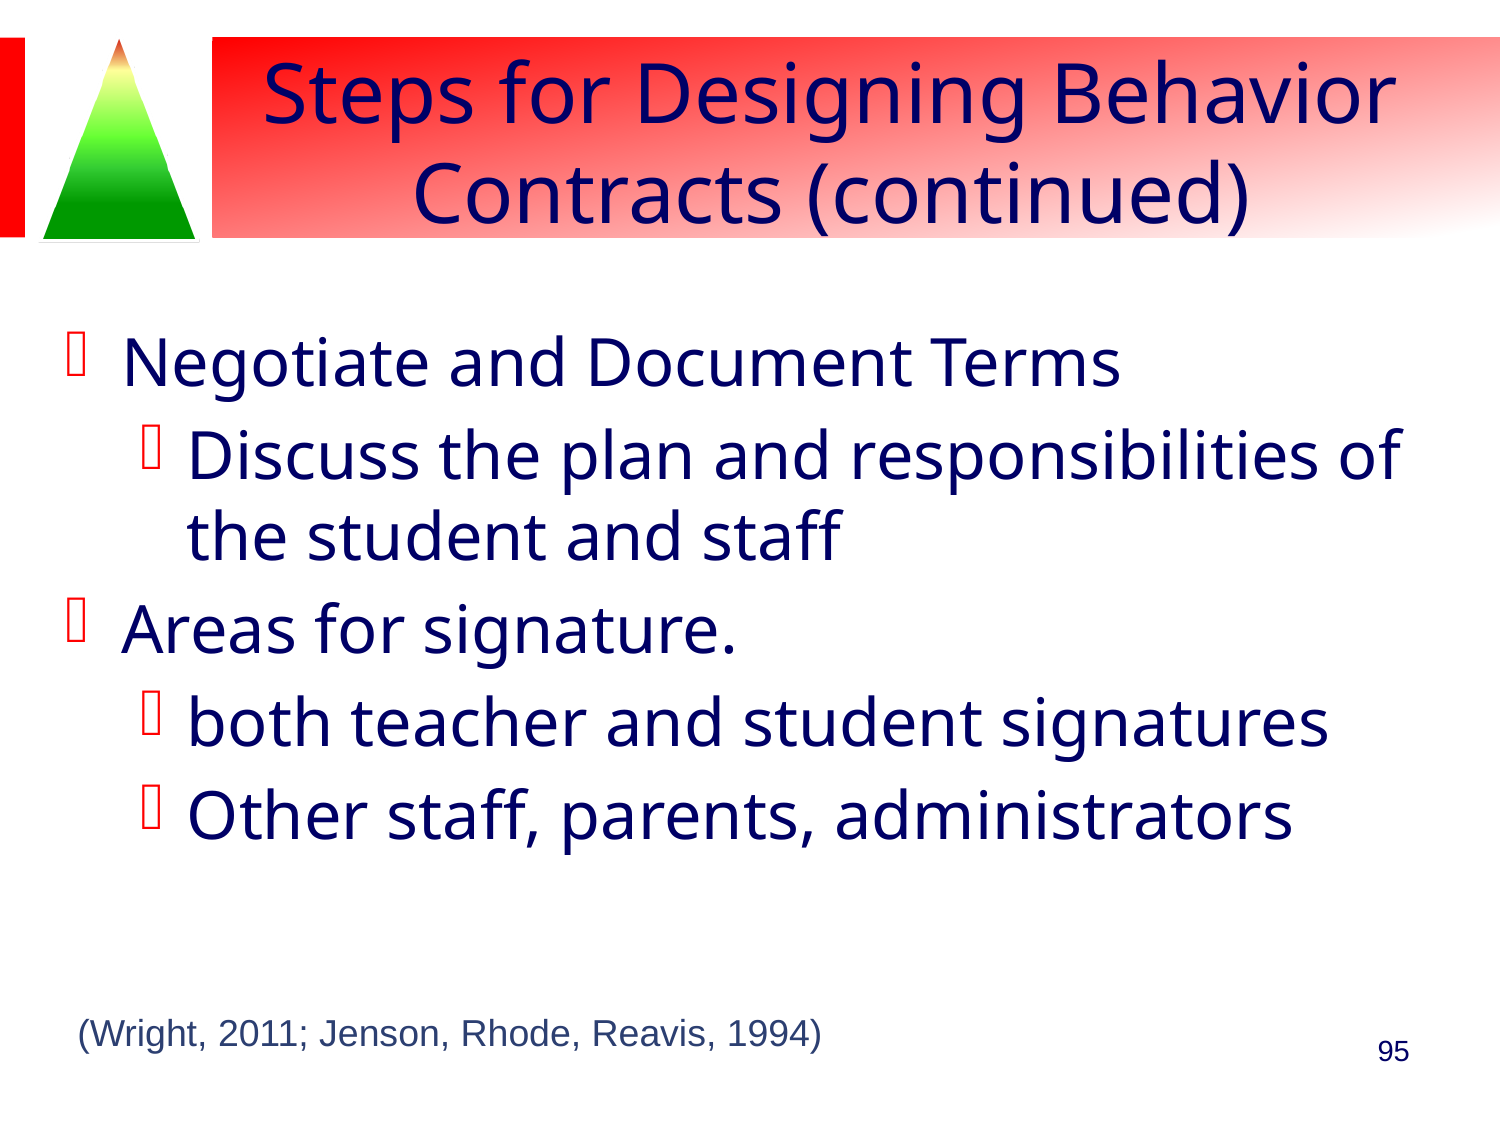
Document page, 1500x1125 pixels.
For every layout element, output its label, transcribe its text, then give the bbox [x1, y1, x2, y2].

title Steps for Designing Behavior Contracts (continued) [237, 37, 1426, 243]
picture [37, 30, 200, 243]
text_box (Wright, 2011; Jenson, Rhode, Reavis, 1994) [62, 1001, 925, 1062]
list Negotiate and Document Terms Discuss the plan and responsibilities of the student and staff Areas for signature. both teacher and student signatures Other staff, parents, administrators [49, 312, 1426, 1006]
slide_number 95 [1074, 1024, 1426, 1103]
